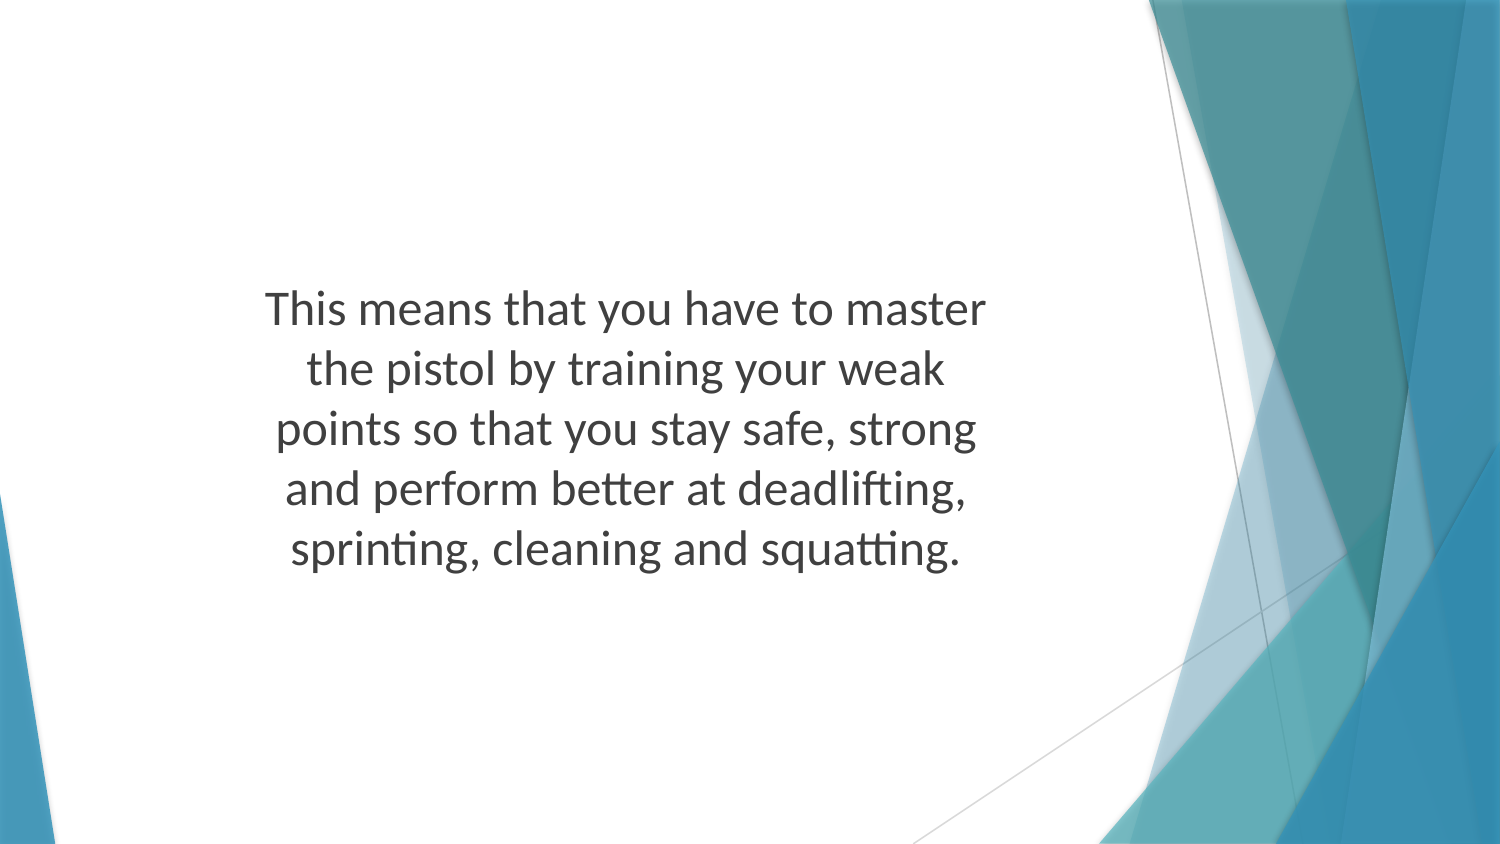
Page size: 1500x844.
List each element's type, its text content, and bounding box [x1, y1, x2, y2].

list This means that you have to master the pistol by training your weak points so that you stay safe, strong and perform better at deadlifting, sprinting, cleaning and squatting. [230, 268, 1022, 611]
